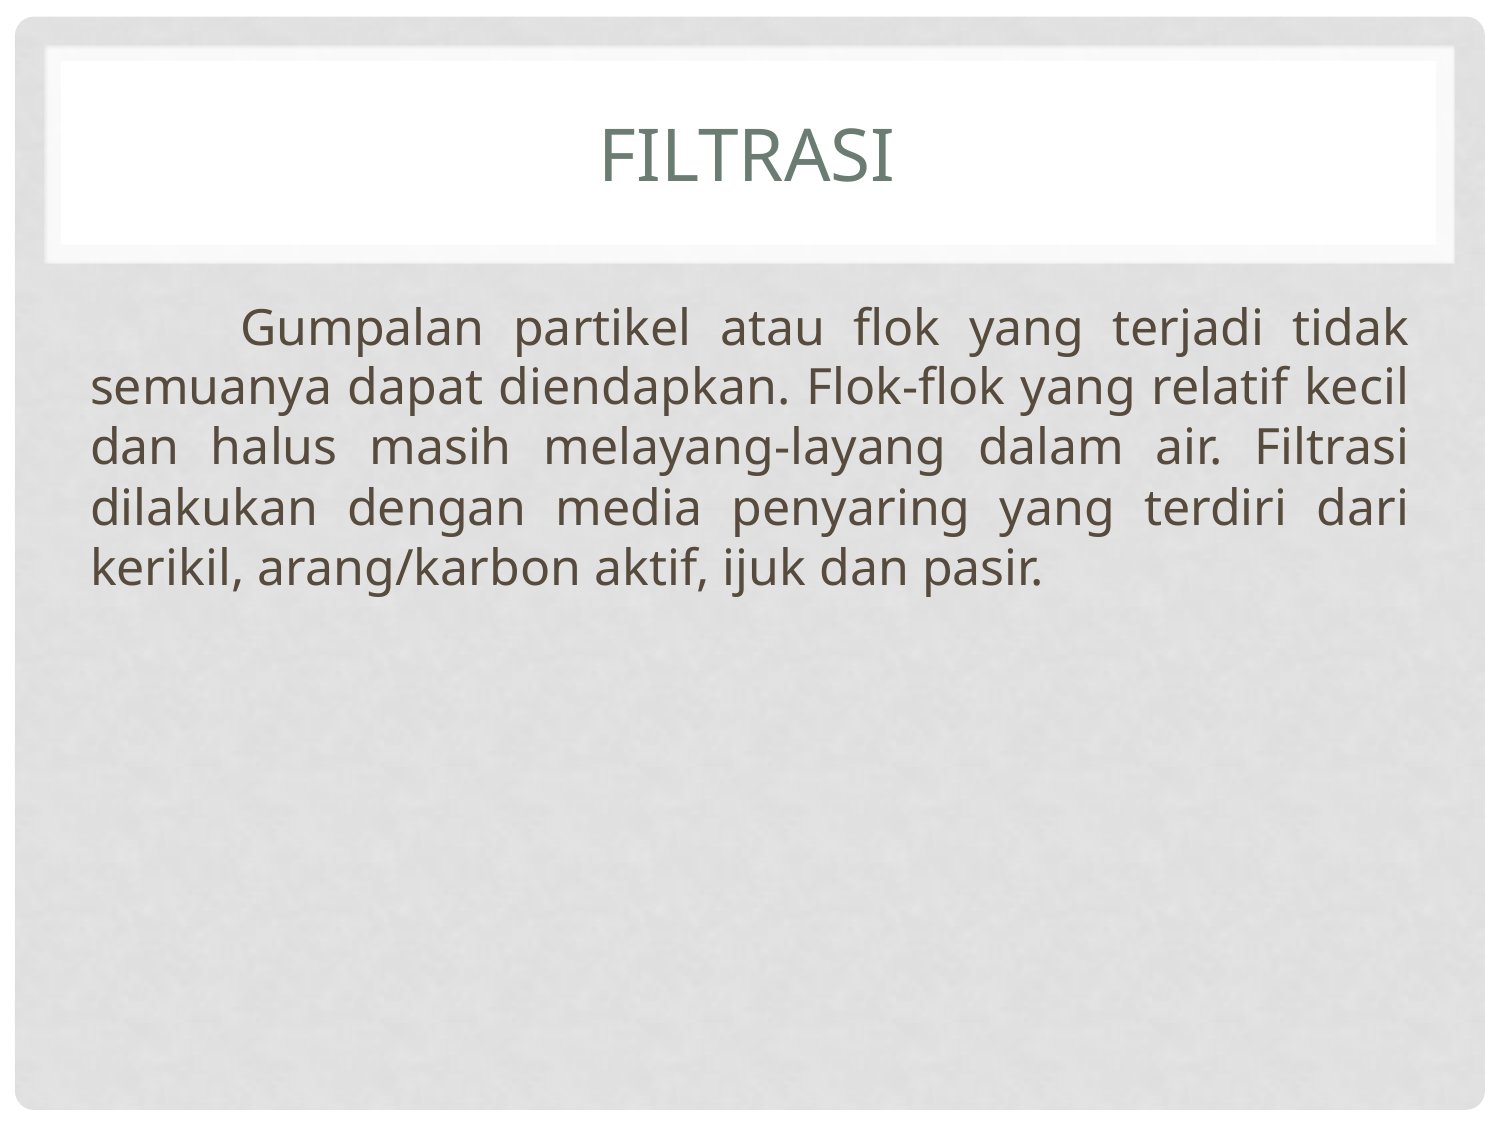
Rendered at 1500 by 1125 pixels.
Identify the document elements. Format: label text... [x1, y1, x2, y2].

title FILTRASI [69, 66, 1425, 238]
list Gumpalan partikel atau flok yang terjadi tidak semuanya dapat diendapkan. Flok-flok yang relatif kecil dan halus masih melayang-layang dalam air. Filtrasi dilakukan dengan media penyaring yang terdiri dari kerikil, arang/karbon aktif, ijuk dan pasir. [75, 287, 1425, 1005]
